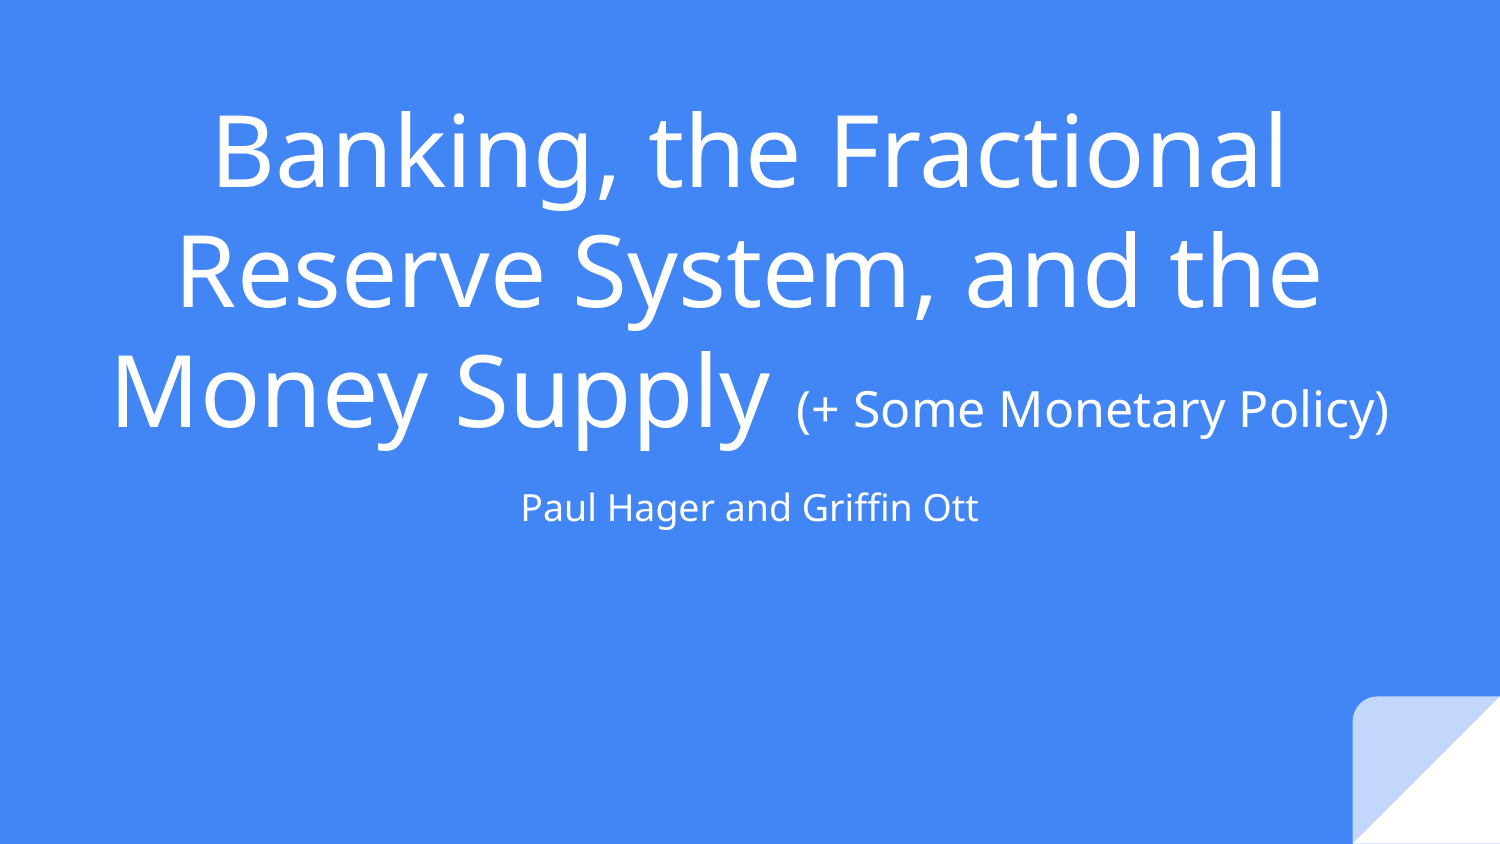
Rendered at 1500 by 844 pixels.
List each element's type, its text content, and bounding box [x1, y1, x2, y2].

title Banking, the Fractional Reserve System, and the Money Supply (+ Some Monetary Policy) [27, 70, 1473, 463]
subtitle Paul Hager and Griffin Ott [377, 468, 1123, 540]
